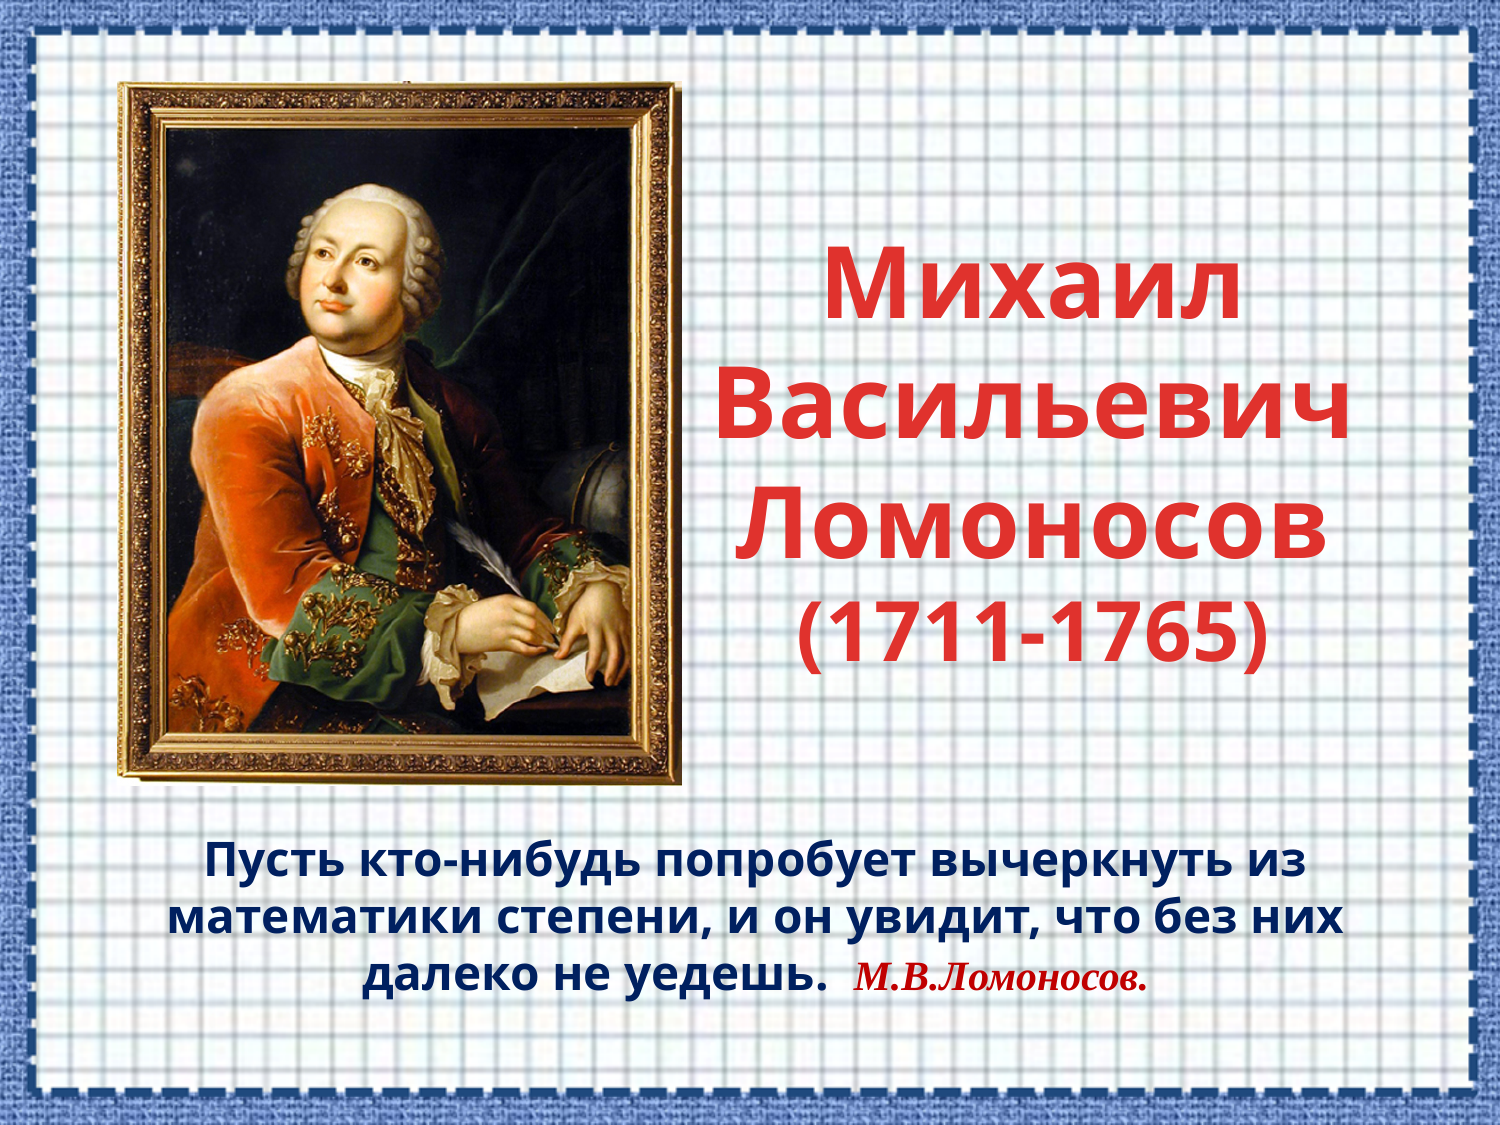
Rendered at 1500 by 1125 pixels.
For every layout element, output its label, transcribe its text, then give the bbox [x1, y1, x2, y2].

picture [0, 0, 1500, 1125]
text_box Михаил Васильевич Ломоносов (1711-1765) [694, 210, 1372, 686]
title Пусть кто-нибудь попробует вычеркнуть из математики степени, и он увидит, что без них далеко не уедешь. М.В.Ломоносов. [58, 820, 1454, 1008]
